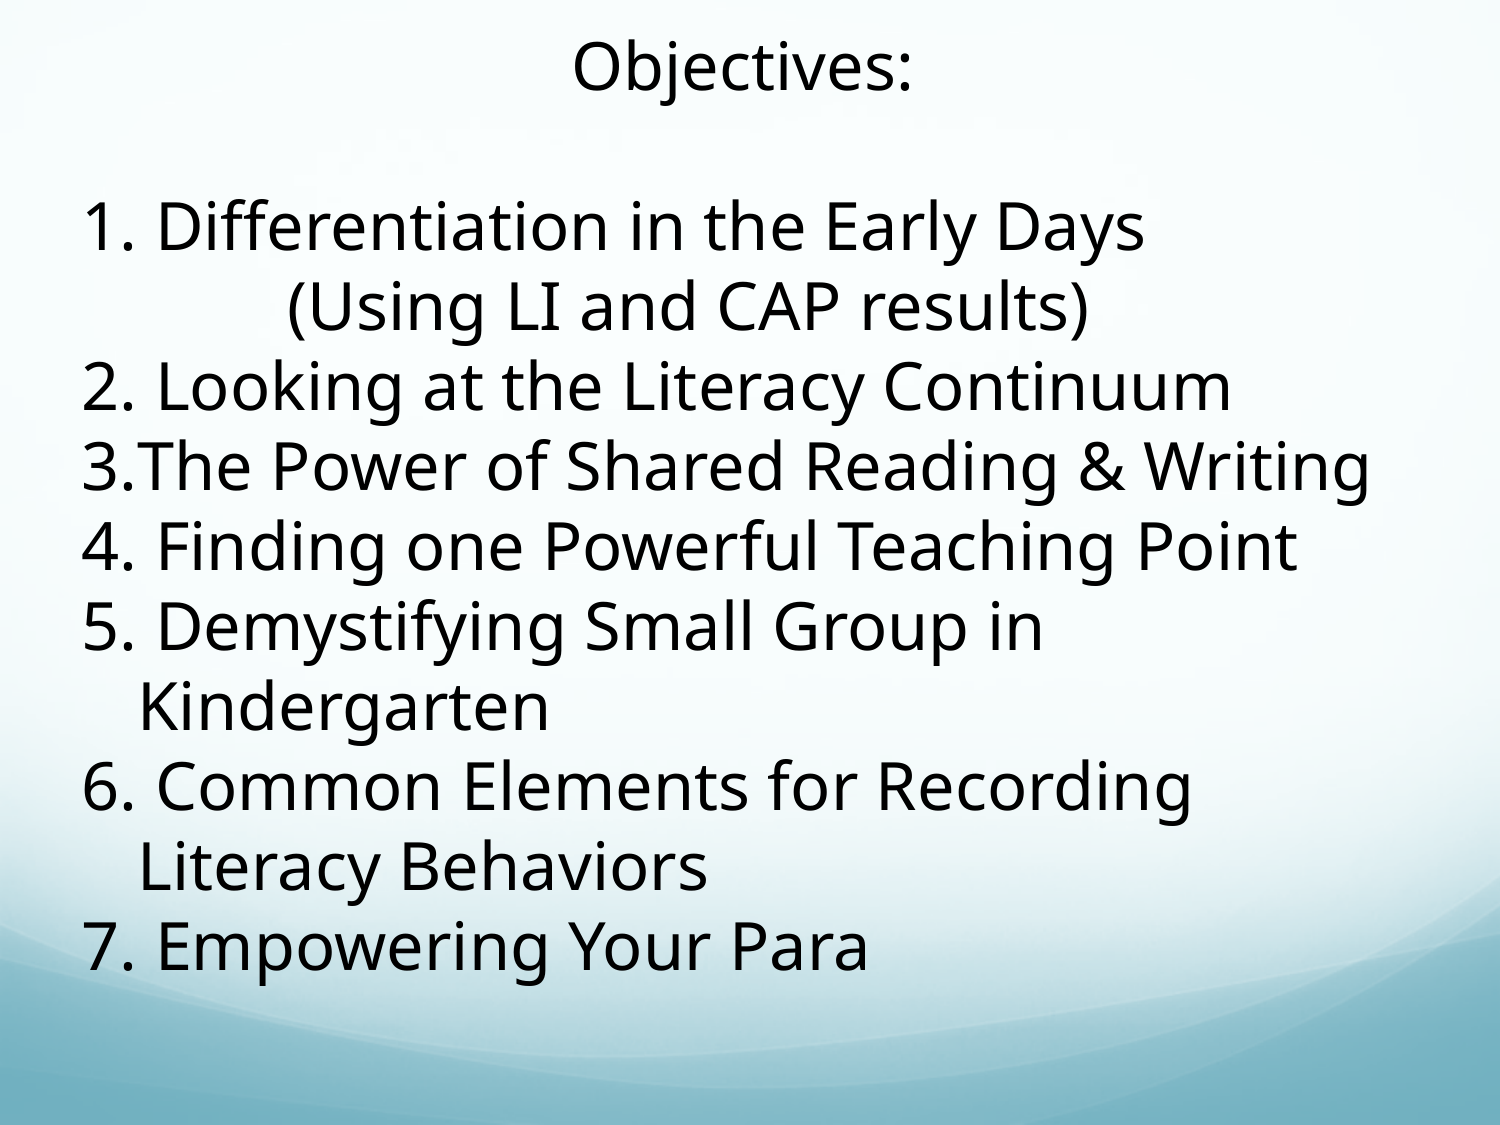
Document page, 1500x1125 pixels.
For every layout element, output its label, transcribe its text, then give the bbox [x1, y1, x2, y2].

text_box Objectives: Differentiation in the Early Days (Using LI and CAP results) Looking at the Literacy Continuum The Power of Shared Reading & Writing Finding one Powerful Teaching Point Demystifying Small Group in Kindergarten Common Elements for Recording Literacy Behaviors Empowering Your Para [66, 16, 1420, 1036]
